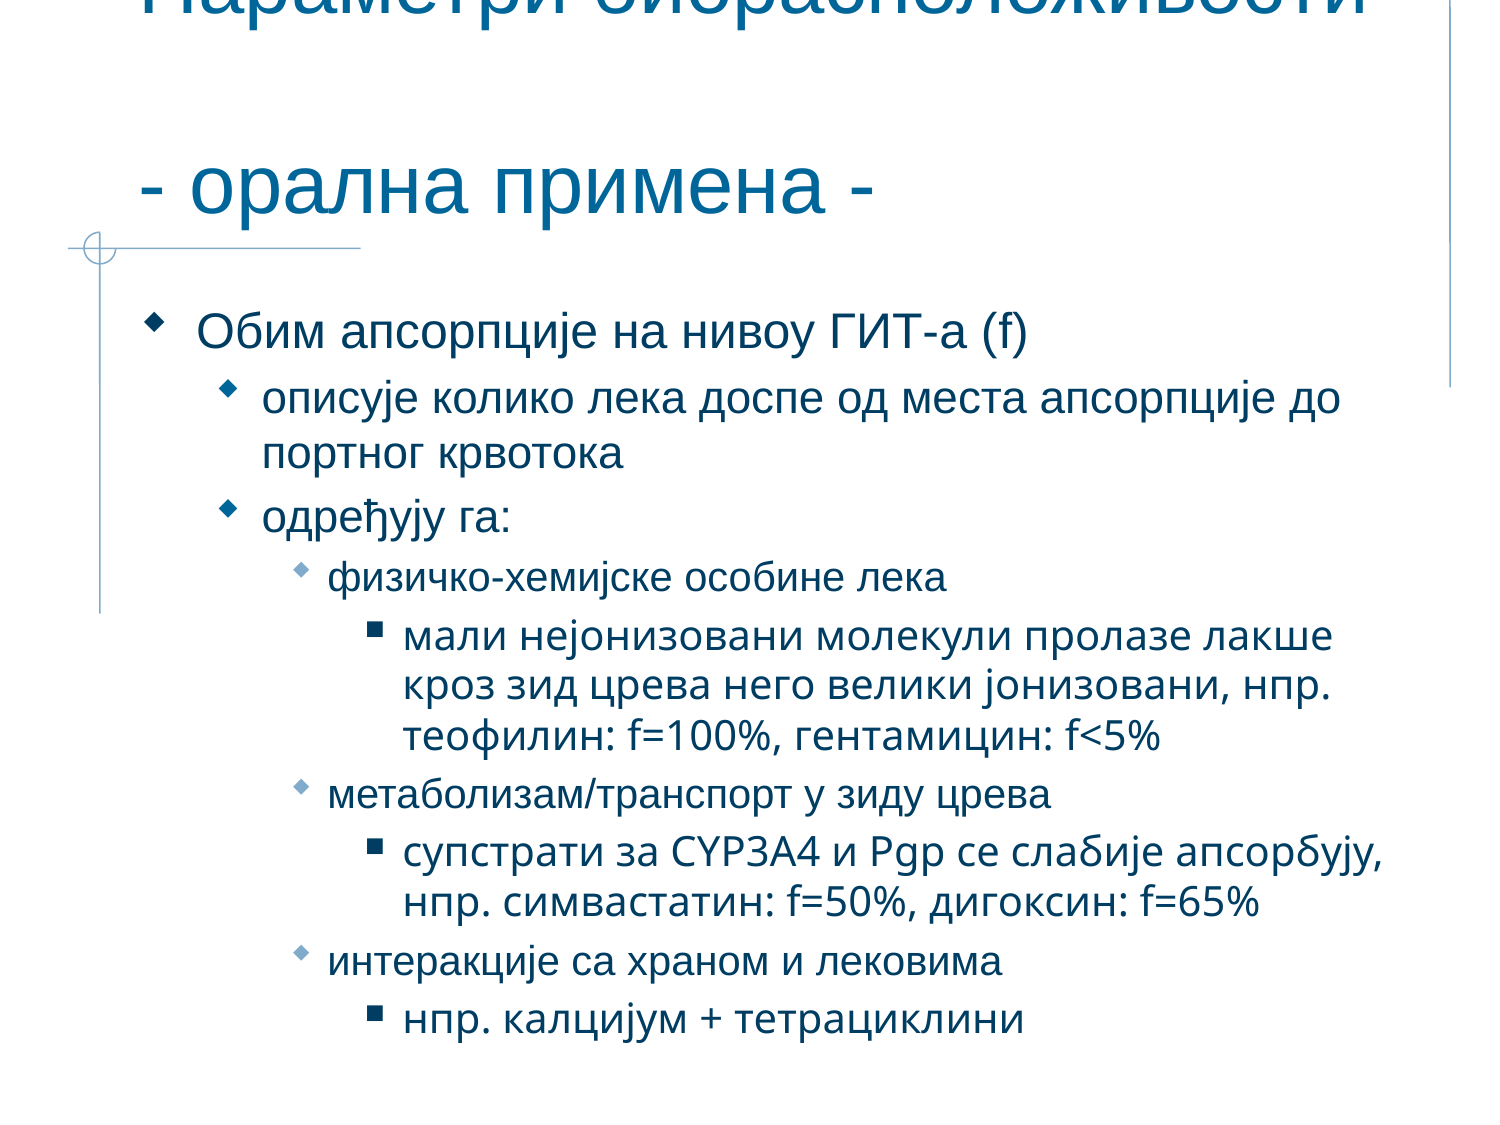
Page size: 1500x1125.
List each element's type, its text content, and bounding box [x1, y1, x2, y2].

title Параметри биорасположивости - орална примена - [123, 49, 1400, 238]
list Обим апсорпције на нивоу ГИТ-а (f) описује колико лека доспе од места апсорпције до портног крвотока одређују га: физичко-хемијске особине лека мали нејонизовани молекули пролазе лакше кроз зид црева него велики јонизовани, нпр. теофилин: f=100%, гентамицин: f<5% метаболизам/транспорт у зиду црева супстрати за CYP3A4 и Pgp се слабије апсорбују, нпр. симвастатин: f=50%, дигоксин: f=65% интеракције са храном и лековима нпр. калцијум + тетрациклини [124, 290, 1400, 1026]
